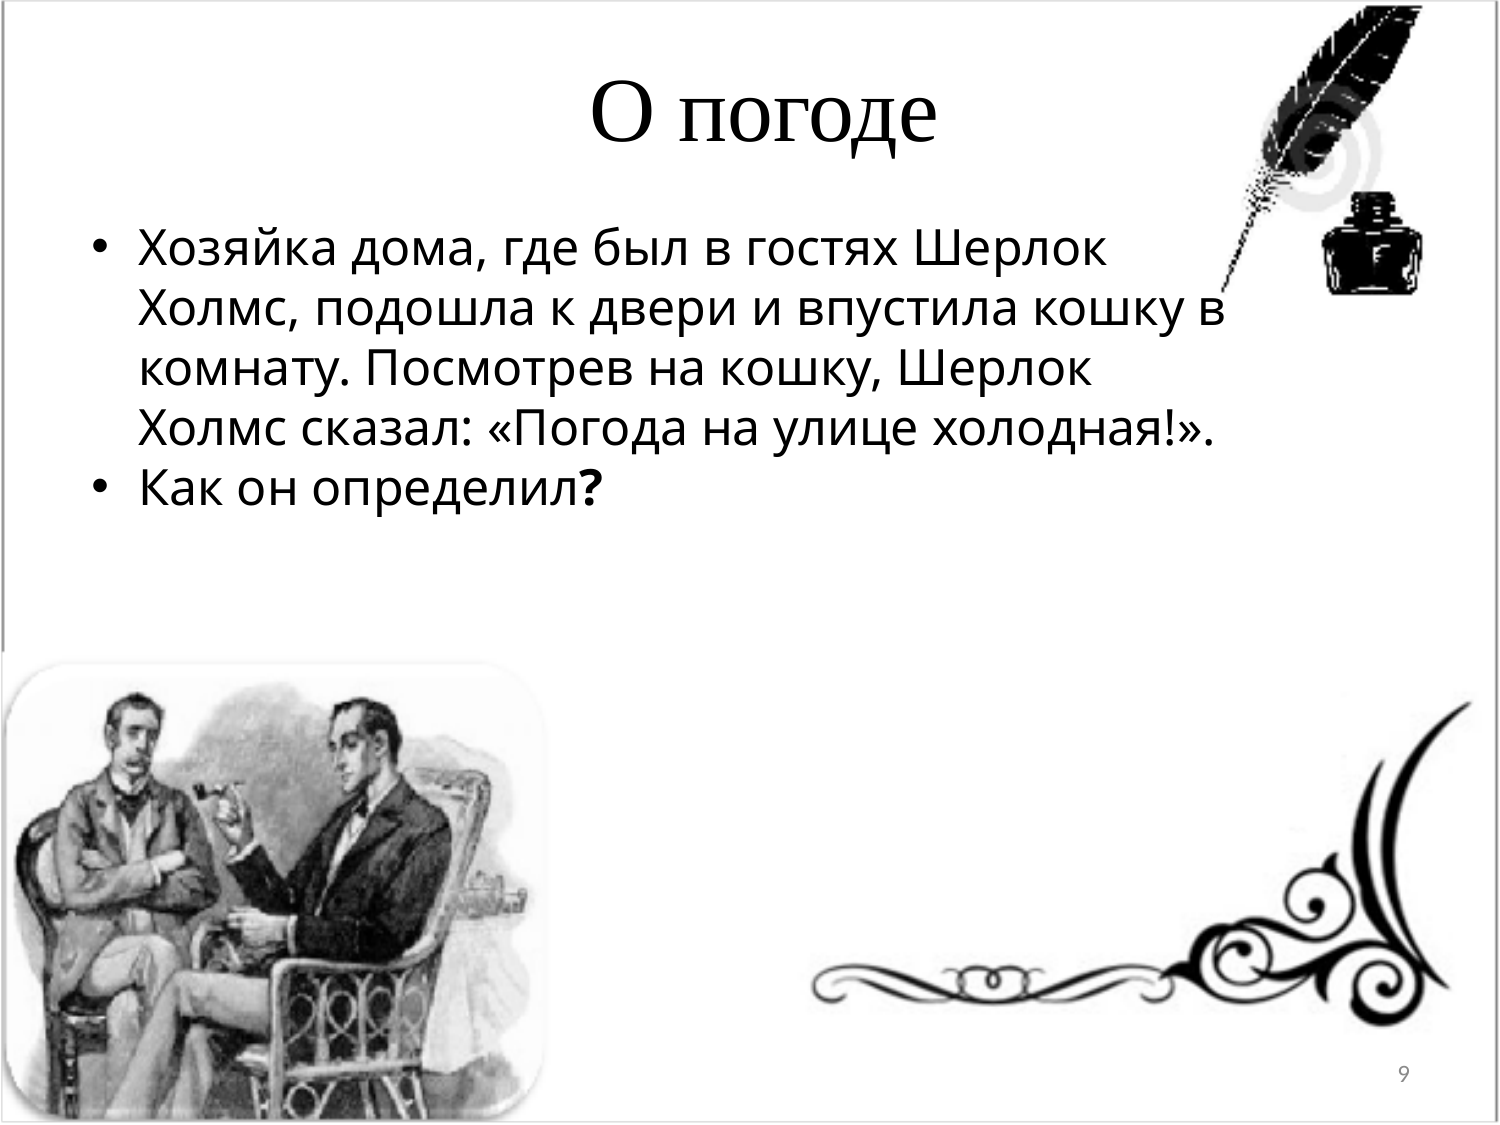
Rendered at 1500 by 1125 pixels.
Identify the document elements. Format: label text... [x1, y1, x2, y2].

text_box О погоде [574, 42, 955, 168]
text_box Хозяйка дома, где был в гостях Шерлок Холмс, подошла к двери и впустила кошку в комнату. Посмотрев на кошку, Шерлок Холмс сказал: «Погода на улице холодная!». Как он определил? [76, 208, 1270, 523]
slide_number 9 [1074, 1042, 1425, 1103]
picture [0, 0, 1500, 1125]
